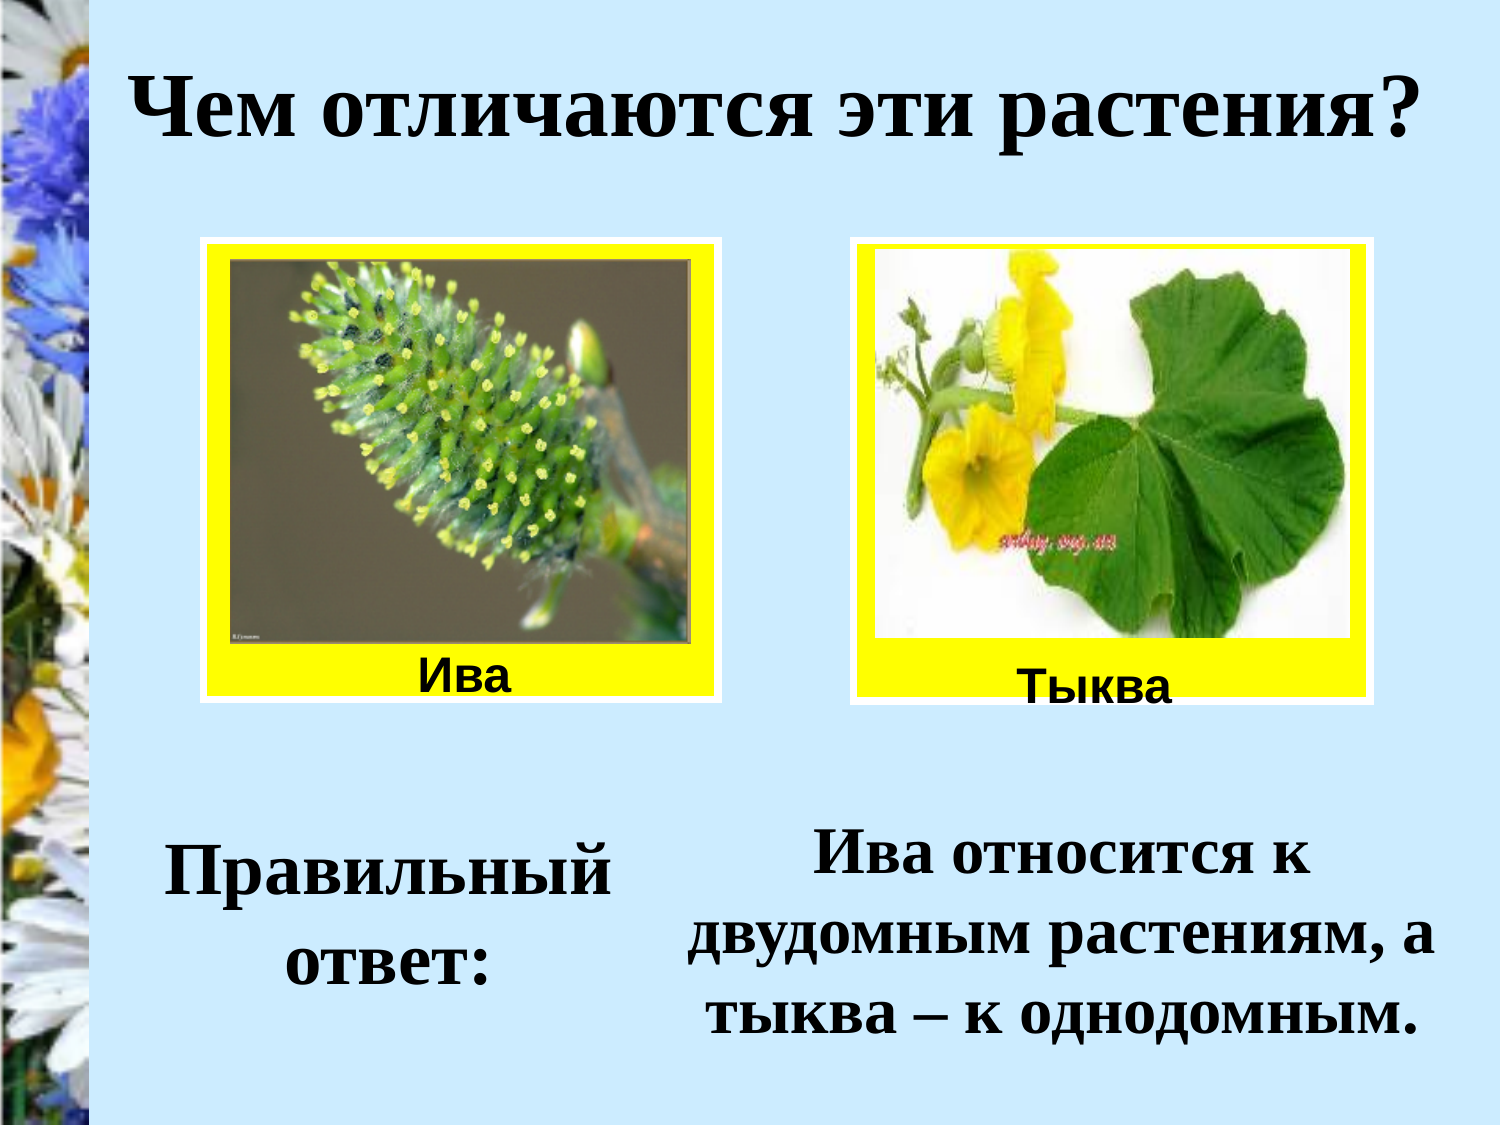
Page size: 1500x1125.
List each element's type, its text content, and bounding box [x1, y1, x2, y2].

text_box Ива [417, 654, 512, 703]
text_box Правильный ответ: [112, 812, 624, 1008]
text_box Ива относится к двудомным растениям, а тыква – к однодомным. [624, 799, 1500, 1055]
picture [874, 249, 1351, 638]
text_box Тыква [1016, 653, 1173, 714]
picture [0, 0, 89, 1125]
text_box Чем отличаются эти растения? [112, 37, 1500, 163]
text_box [853, 240, 1371, 701]
text_box [203, 240, 718, 700]
picture [230, 258, 691, 645]
